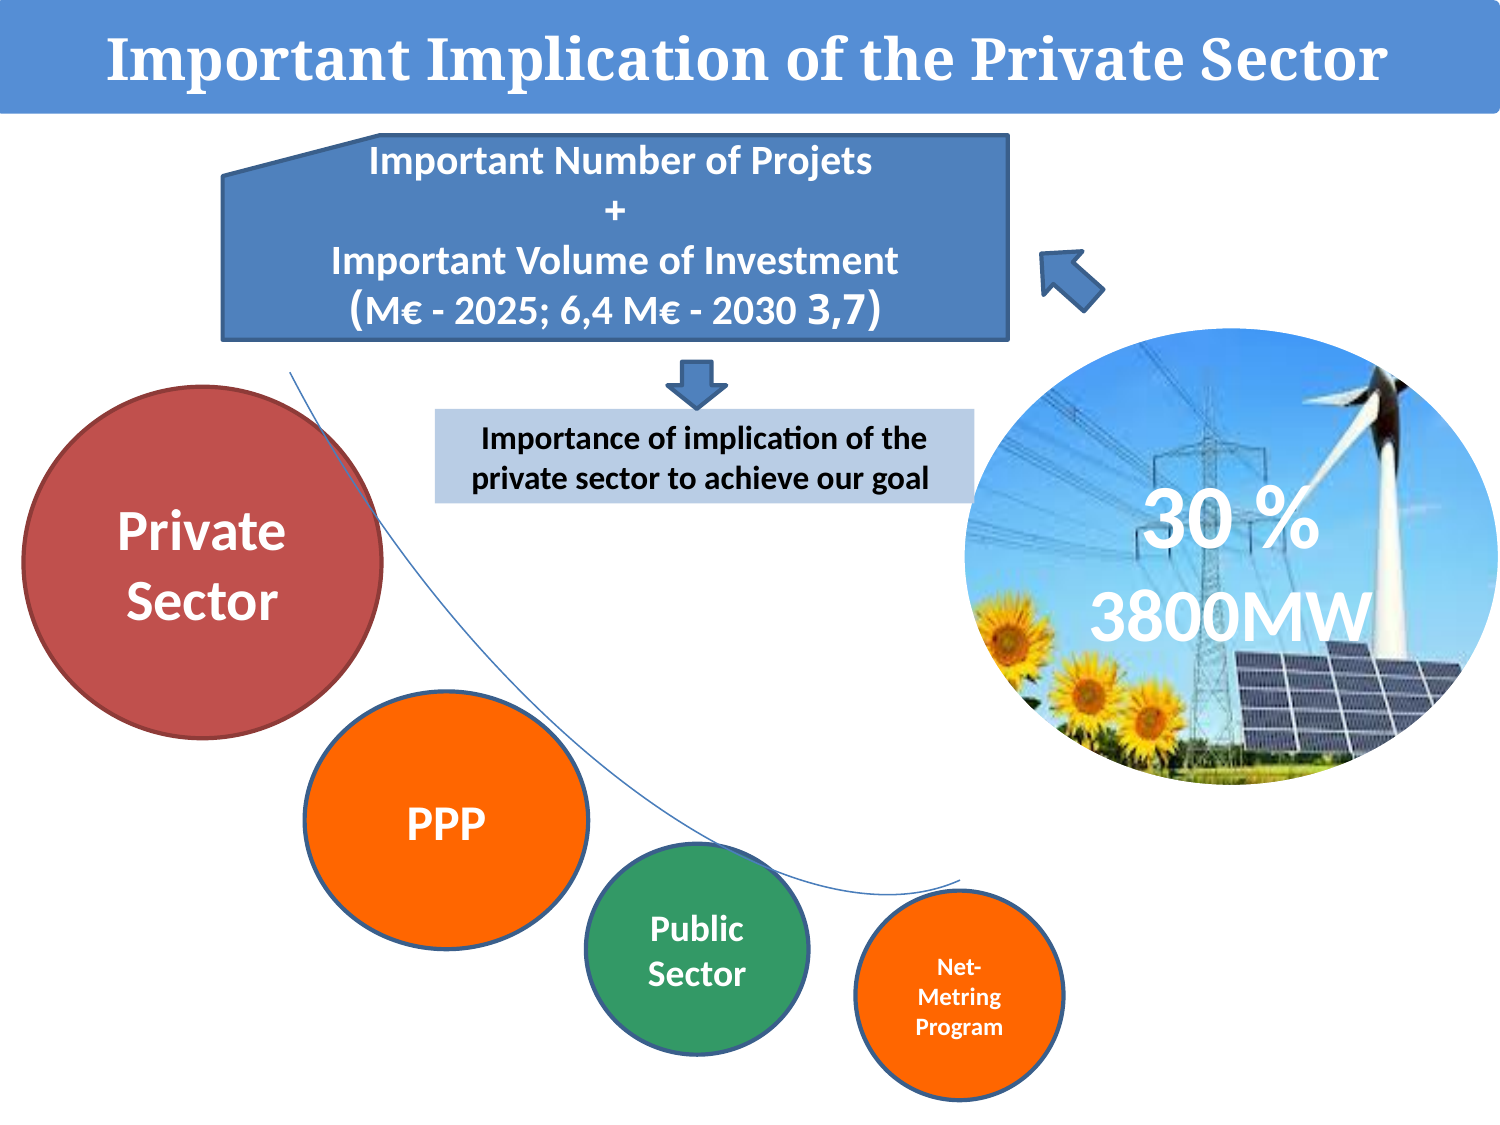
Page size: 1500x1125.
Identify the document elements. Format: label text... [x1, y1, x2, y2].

text_box Important Implication of the Private Sector [0, 0, 1500, 114]
text_box Public Sector [583, 841, 811, 1057]
text_box [289, 340, 961, 896]
text_box [665, 359, 729, 411]
text_box Private Sector [21, 384, 384, 741]
text_box Important Number of Projets + Important Volume of Investment (3,7 M€ - 2025; 6,4 M€ - 2030) [220, 133, 1010, 342]
text_box 30 % 3800MW [960, 324, 1500, 790]
text_box [1039, 249, 1106, 314]
text_box Importance of implication of the private sector to achieve our goal [434, 408, 975, 504]
text_box PPP [302, 689, 591, 952]
text_box Net-Metring Program [853, 888, 1066, 1103]
